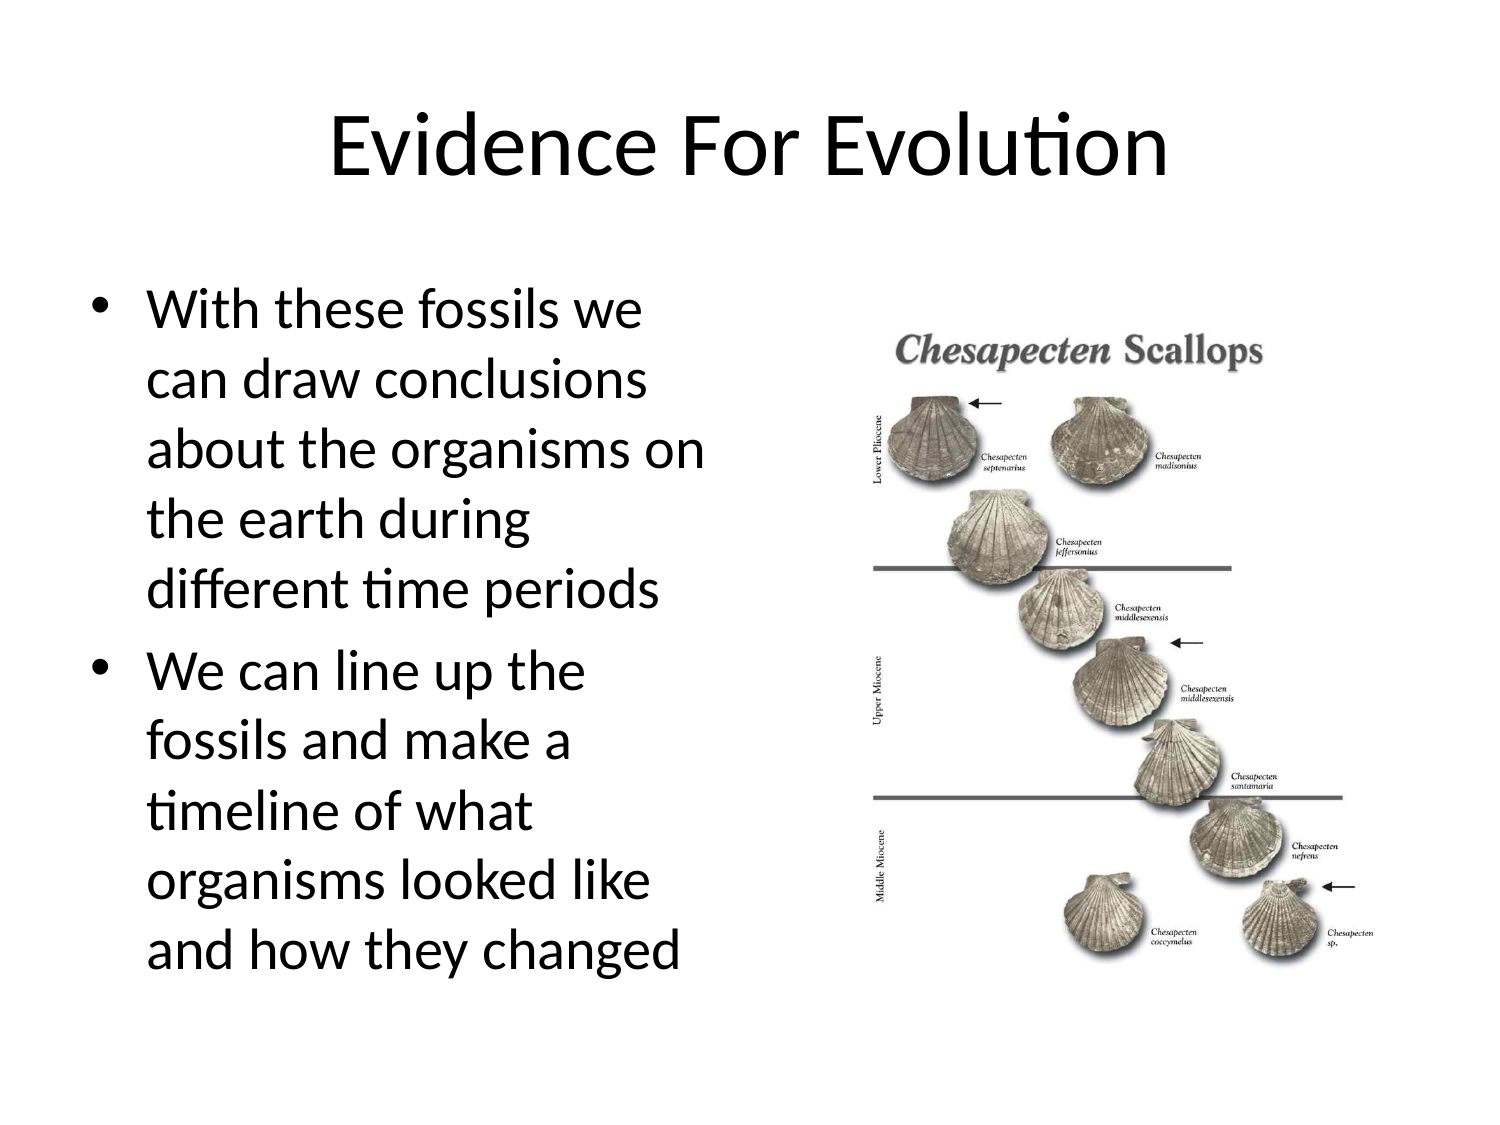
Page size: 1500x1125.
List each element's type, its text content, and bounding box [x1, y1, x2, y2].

title Evidence For Evolution [75, 45, 1425, 233]
list With these fossils we can draw conclusions about the organisms on the earth during different time periods We can line up the fossils and make a timeline of what organisms looked like and how they changed [75, 262, 738, 1005]
picture [862, 324, 1388, 971]
